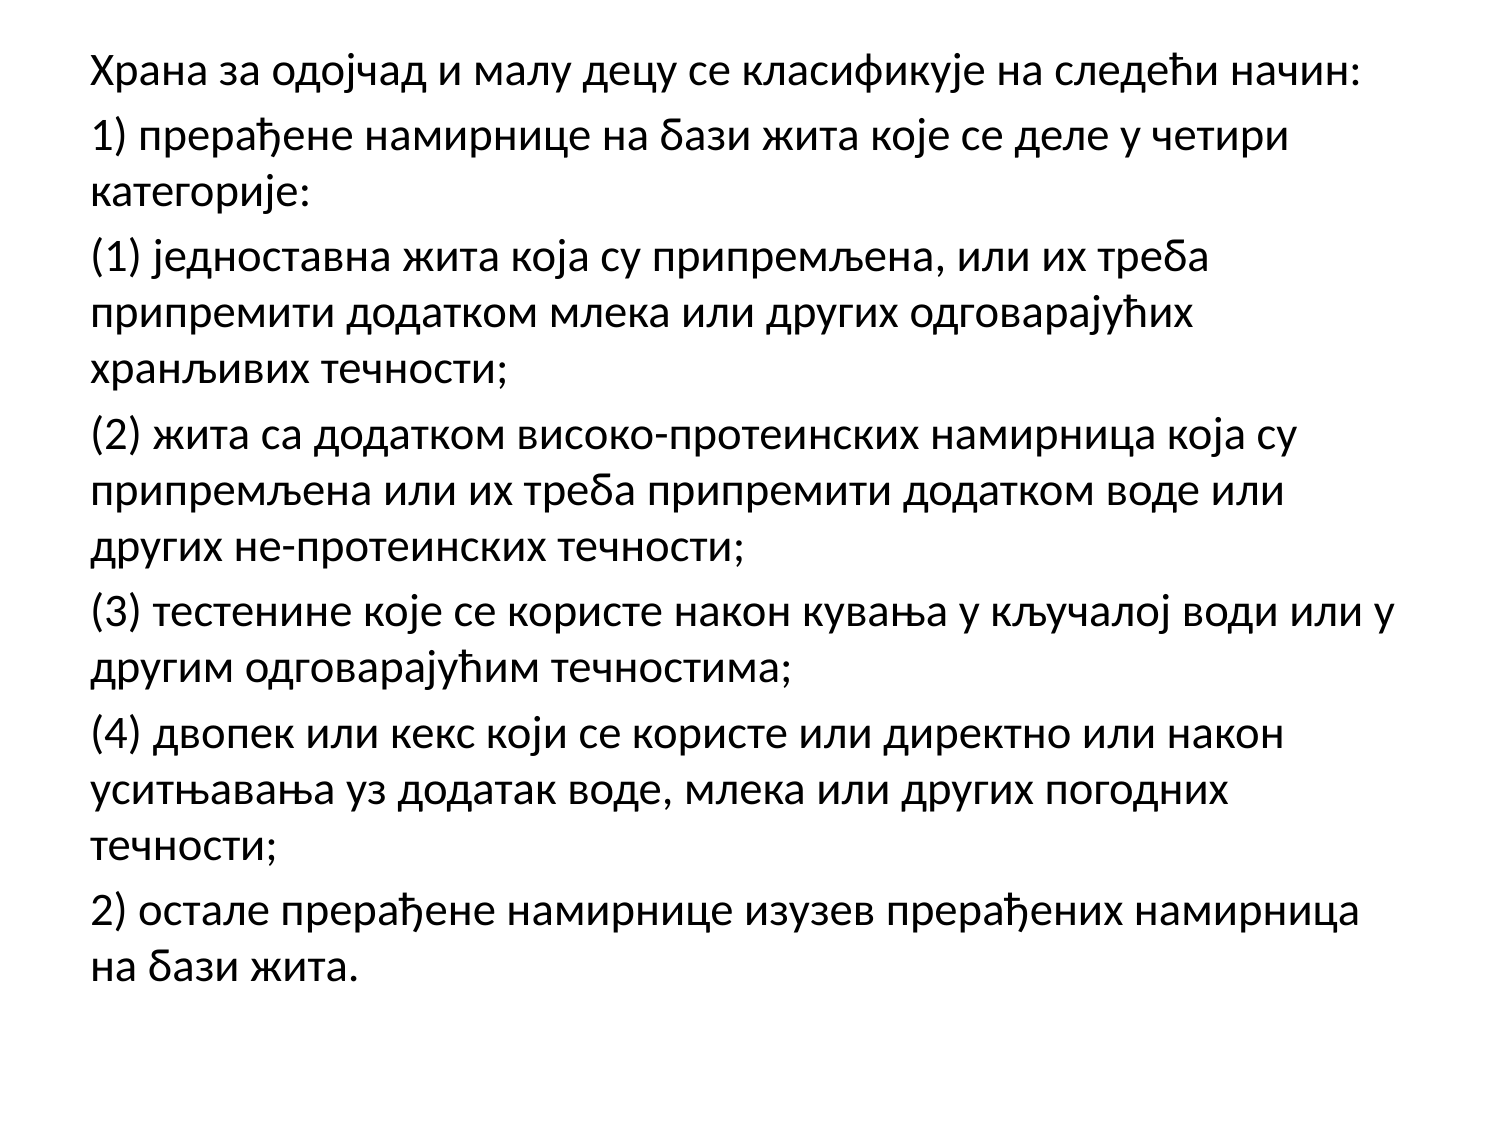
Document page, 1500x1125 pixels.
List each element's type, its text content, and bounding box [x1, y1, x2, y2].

list Храна за одојчад и малу децу се класификује на следећи начин: 1) прерађене намирнице на бази жита које се деле у четири категорије: (1) једноставна жита која су припремљена, или их треба припремити додатком млека или других одговарајућих хранљивих течности; (2) жита са додатком високо-протеинских намирница која су припремљена или их треба припремити додатком воде или других не-протеинских течности; (3) тестенине које се користе након кувања у кључалој води или у другим одговарајућим течностима; (4) двопек или кекс који се користе или директно или након уситњавања уз додатак воде, млека или других погодних течности; 2) остале прерађене намирнице изузев прерађених намирница на бази жита. [75, 30, 1425, 1005]
